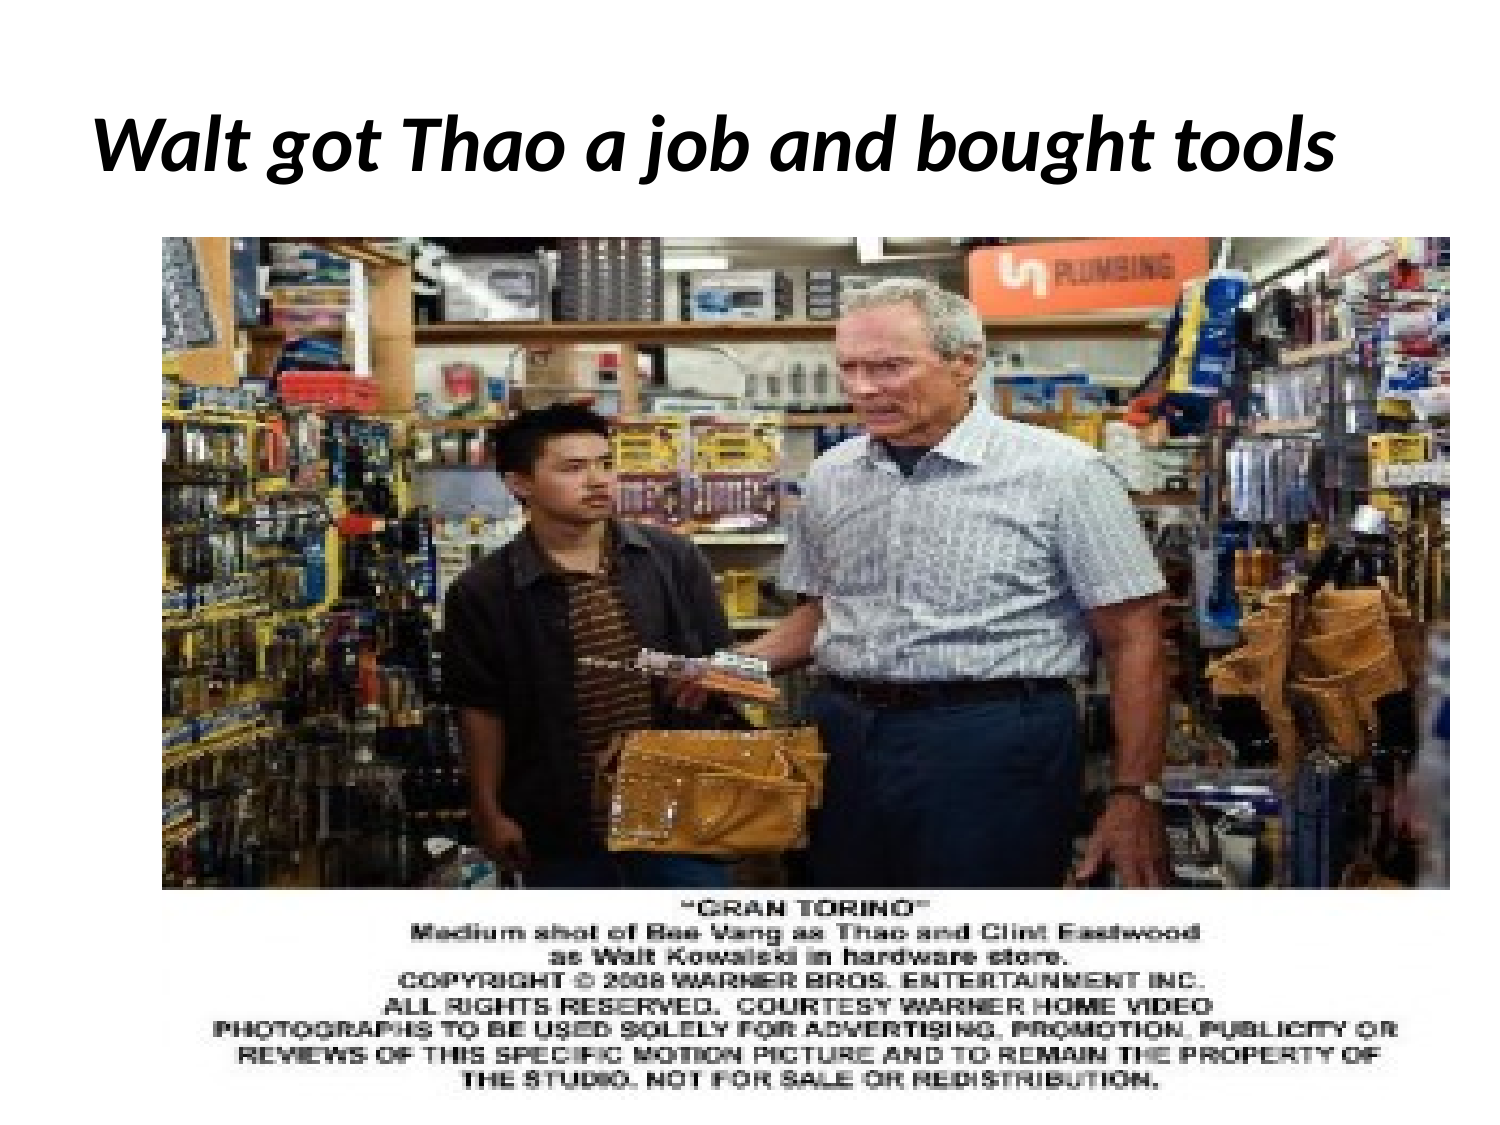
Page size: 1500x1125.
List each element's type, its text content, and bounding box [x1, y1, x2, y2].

title Walt got Thao a job and bought tools [75, 45, 1425, 233]
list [162, 237, 1451, 1101]
